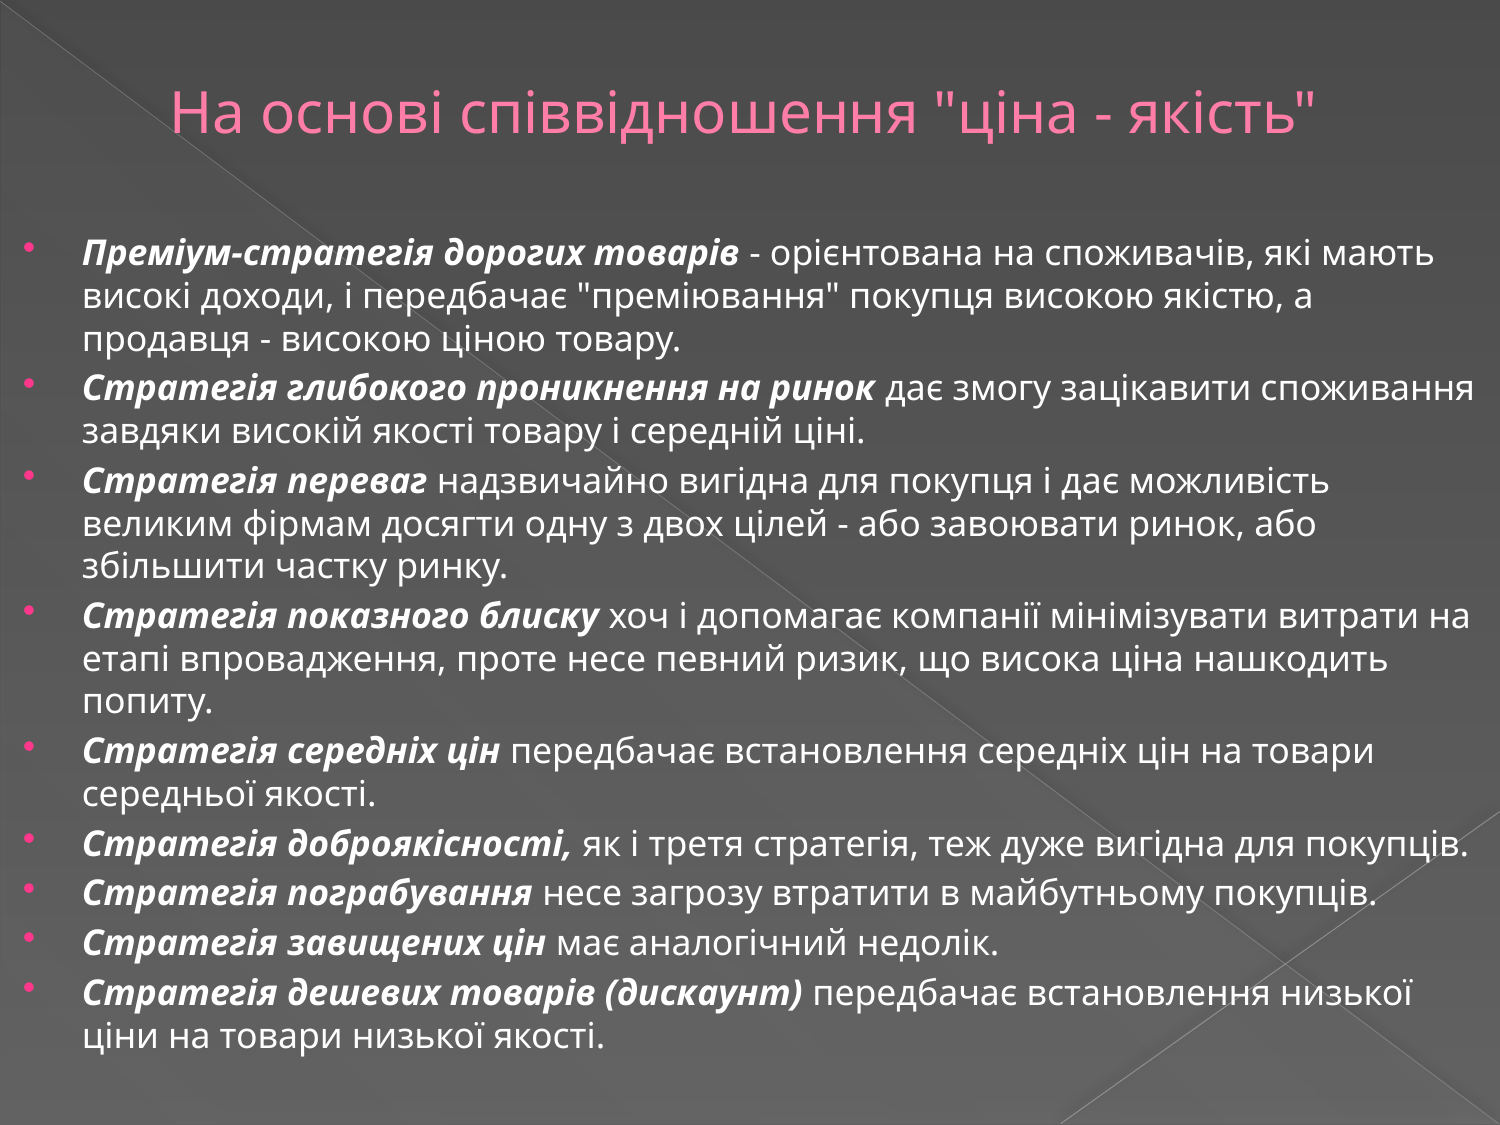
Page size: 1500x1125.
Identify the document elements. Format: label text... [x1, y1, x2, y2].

title На основі співвідношення "ціна - якість" [75, 43, 1425, 176]
list Преміум-стратегія дорогих товарів - орієнтована на споживачів, які мають високі доходи, і передбачає "преміювання" покупця високою якістю, а продавця - високою ціною товару. Стратегія глибокого проникнення на ринок дає змогу зацікавити споживання завдяки високій якості товару і середній ціні. Стратегія переваг надзвичайно вигідна для покупця і дає можливість великим фірмам досягти одну з двох цілей - або завоювати ринок, або збільшити частку ринку. Стратегія показного блиску хоч і допомагає компанії мінімізувати витрати на етапі впровадження, проте несе певний ризик, що висока ціна нашкодить попиту. Стратегія середніх цін передбачає встановлення середніх цін на товари середньої якості. Стратегія доброякісності, як і третя стратегія, теж дуже вигідна для покупців. Стратегія пограбування несе загрозу втратити в майбутньому покупців. Стратегія завищених цін має аналогічний недолік. Стратегія дешевих товарів (дискаунт) передбачає встановлення низької ціни на товари низької якості. [0, 222, 1500, 1102]
